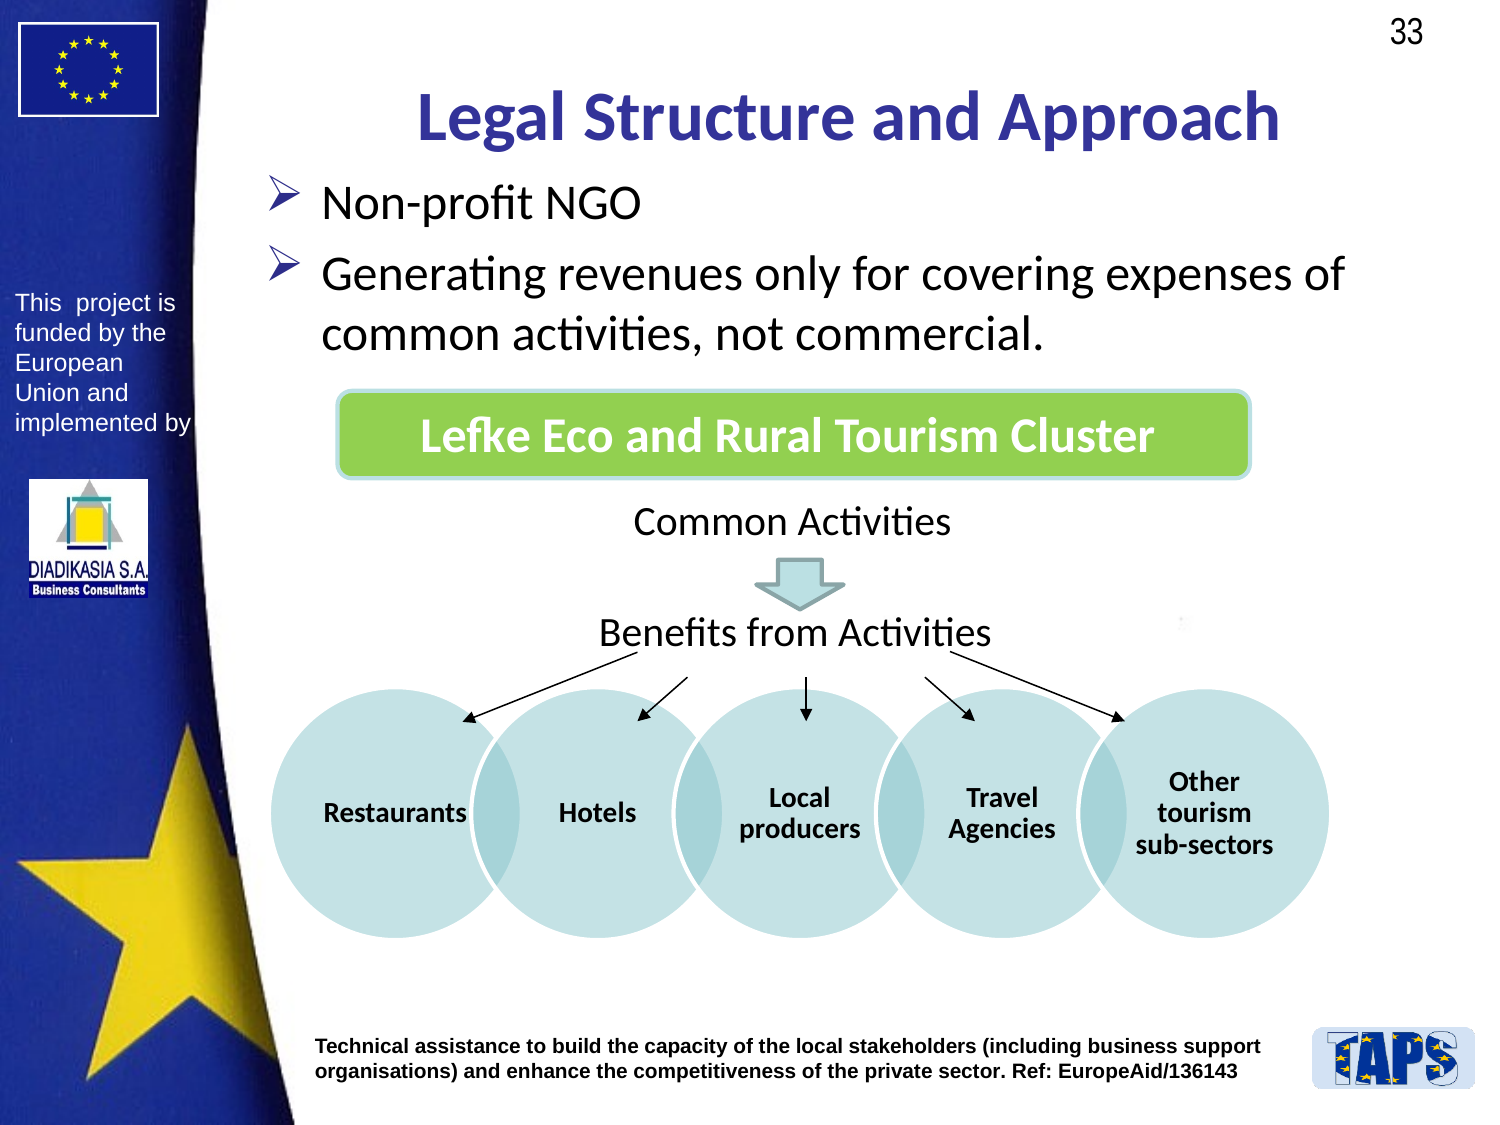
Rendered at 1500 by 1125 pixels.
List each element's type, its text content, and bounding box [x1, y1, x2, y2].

list Non-profit NGO Generating revenues only for covering expenses of common activities, not commercial. [249, 162, 1463, 388]
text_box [268, 390, 1332, 1010]
picture [0, 0, 1500, 1125]
title Legal Structure and Approach [237, 61, 1463, 163]
